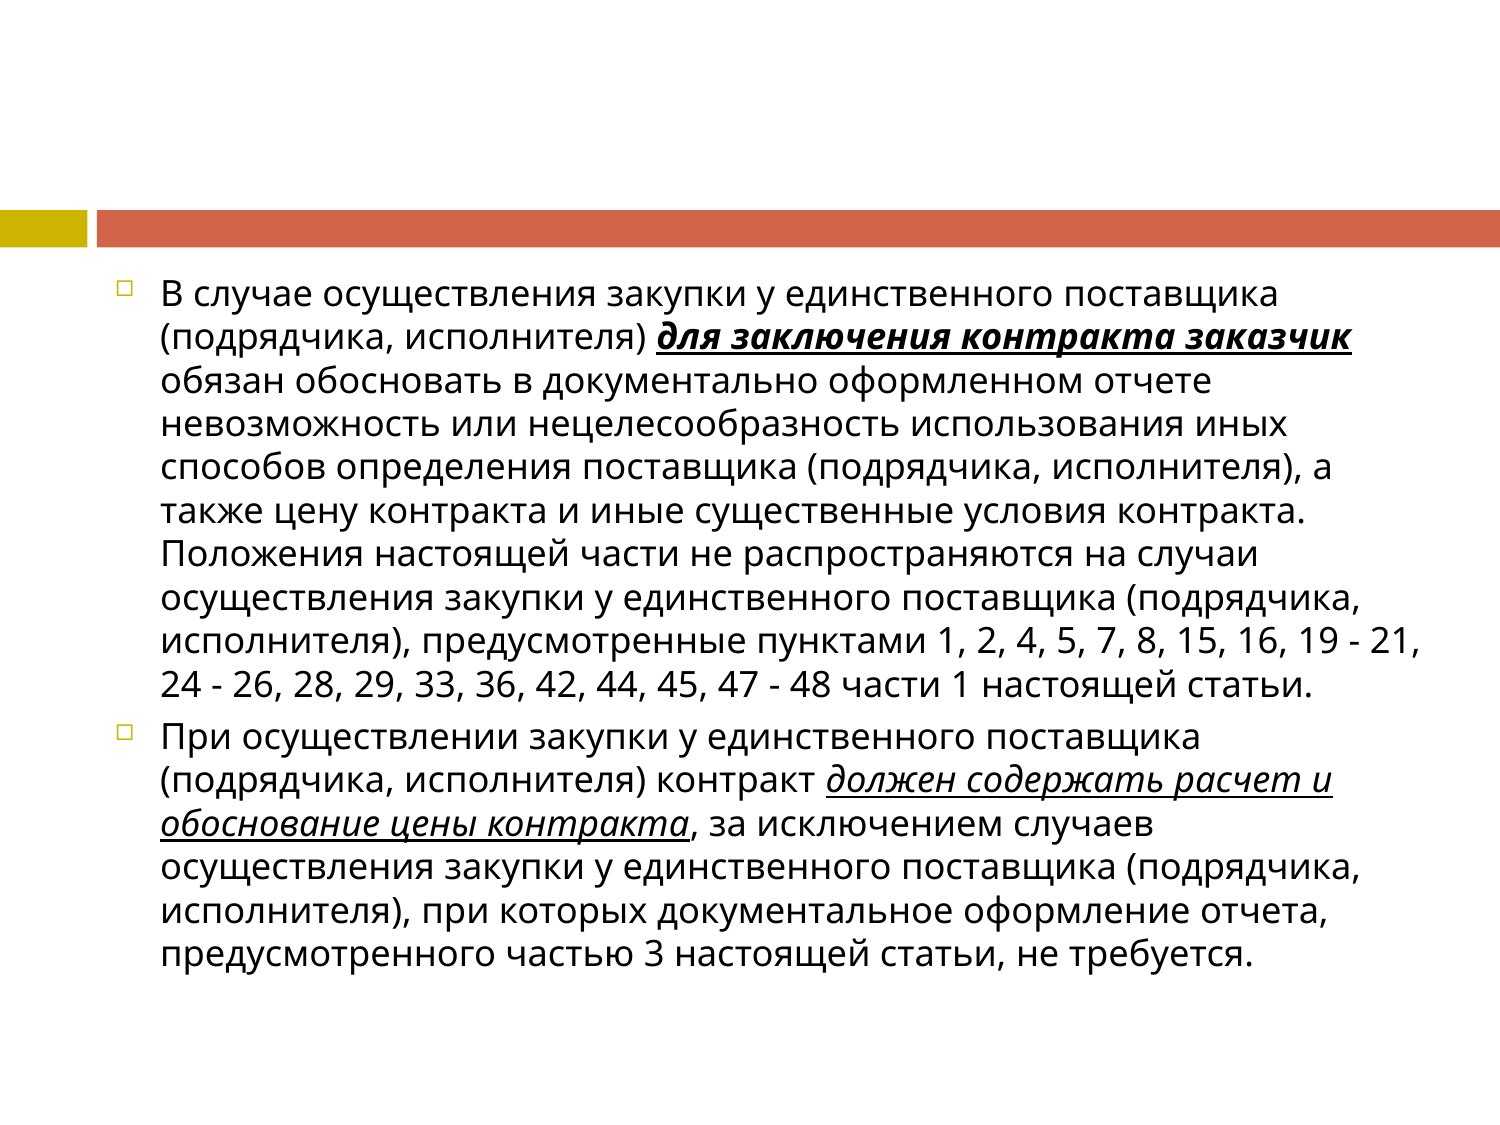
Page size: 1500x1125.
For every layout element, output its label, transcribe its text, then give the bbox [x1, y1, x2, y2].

list В случае осуществления закупки у единственного поставщика (подрядчика, исполнителя) для заключения контракта заказчик обязан обосновать в документально оформленном отчете невозможность или нецелесообразность использования иных способов определения поставщика (подрядчика, исполнителя), а также цену контракта и иные существенные условия контракта. Положения настоящей части не распространяются на случаи осуществления закупки у единственного поставщика (подрядчика, исполнителя), предусмотренные пунктами 1, 2, 4, 5, 7, 8, 15, 16, 19 - 21, 24 - 26, 28, 29, 33, 36, 42, 44, 45, 47 - 48 части 1 настоящей статьи. При осуществлении закупки у единственного поставщика (подрядчика, исполнителя) контракт должен содержать расчет и обоснование цены контракта, за исключением случаев осуществления закупки у единственного поставщика (подрядчика, исполнителя), при которых документальное оформление отчета, предусмотренного частью 3 настоящей статьи, не требуется. [100, 262, 1438, 1000]
